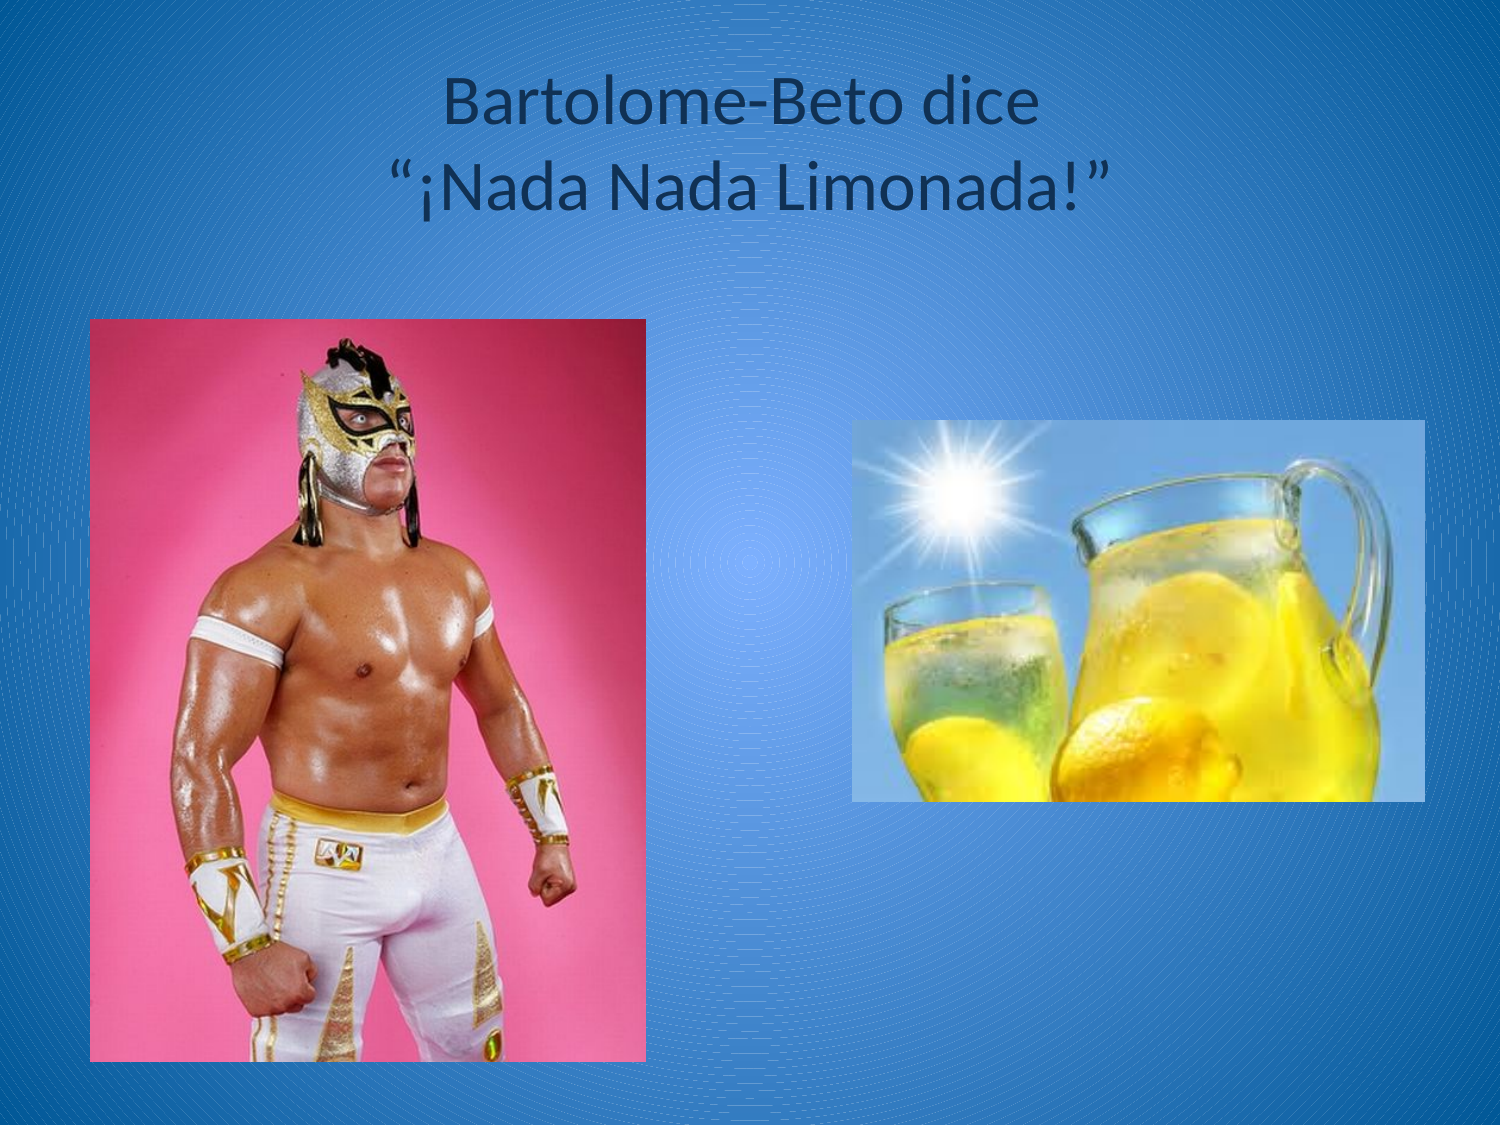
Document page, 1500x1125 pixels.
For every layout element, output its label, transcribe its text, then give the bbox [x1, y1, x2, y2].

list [0, 319, 1044, 1063]
picture [851, 420, 1426, 802]
title Bartolome-Beto dice “¡Nada Nada Limonada!” [75, 45, 1425, 233]
